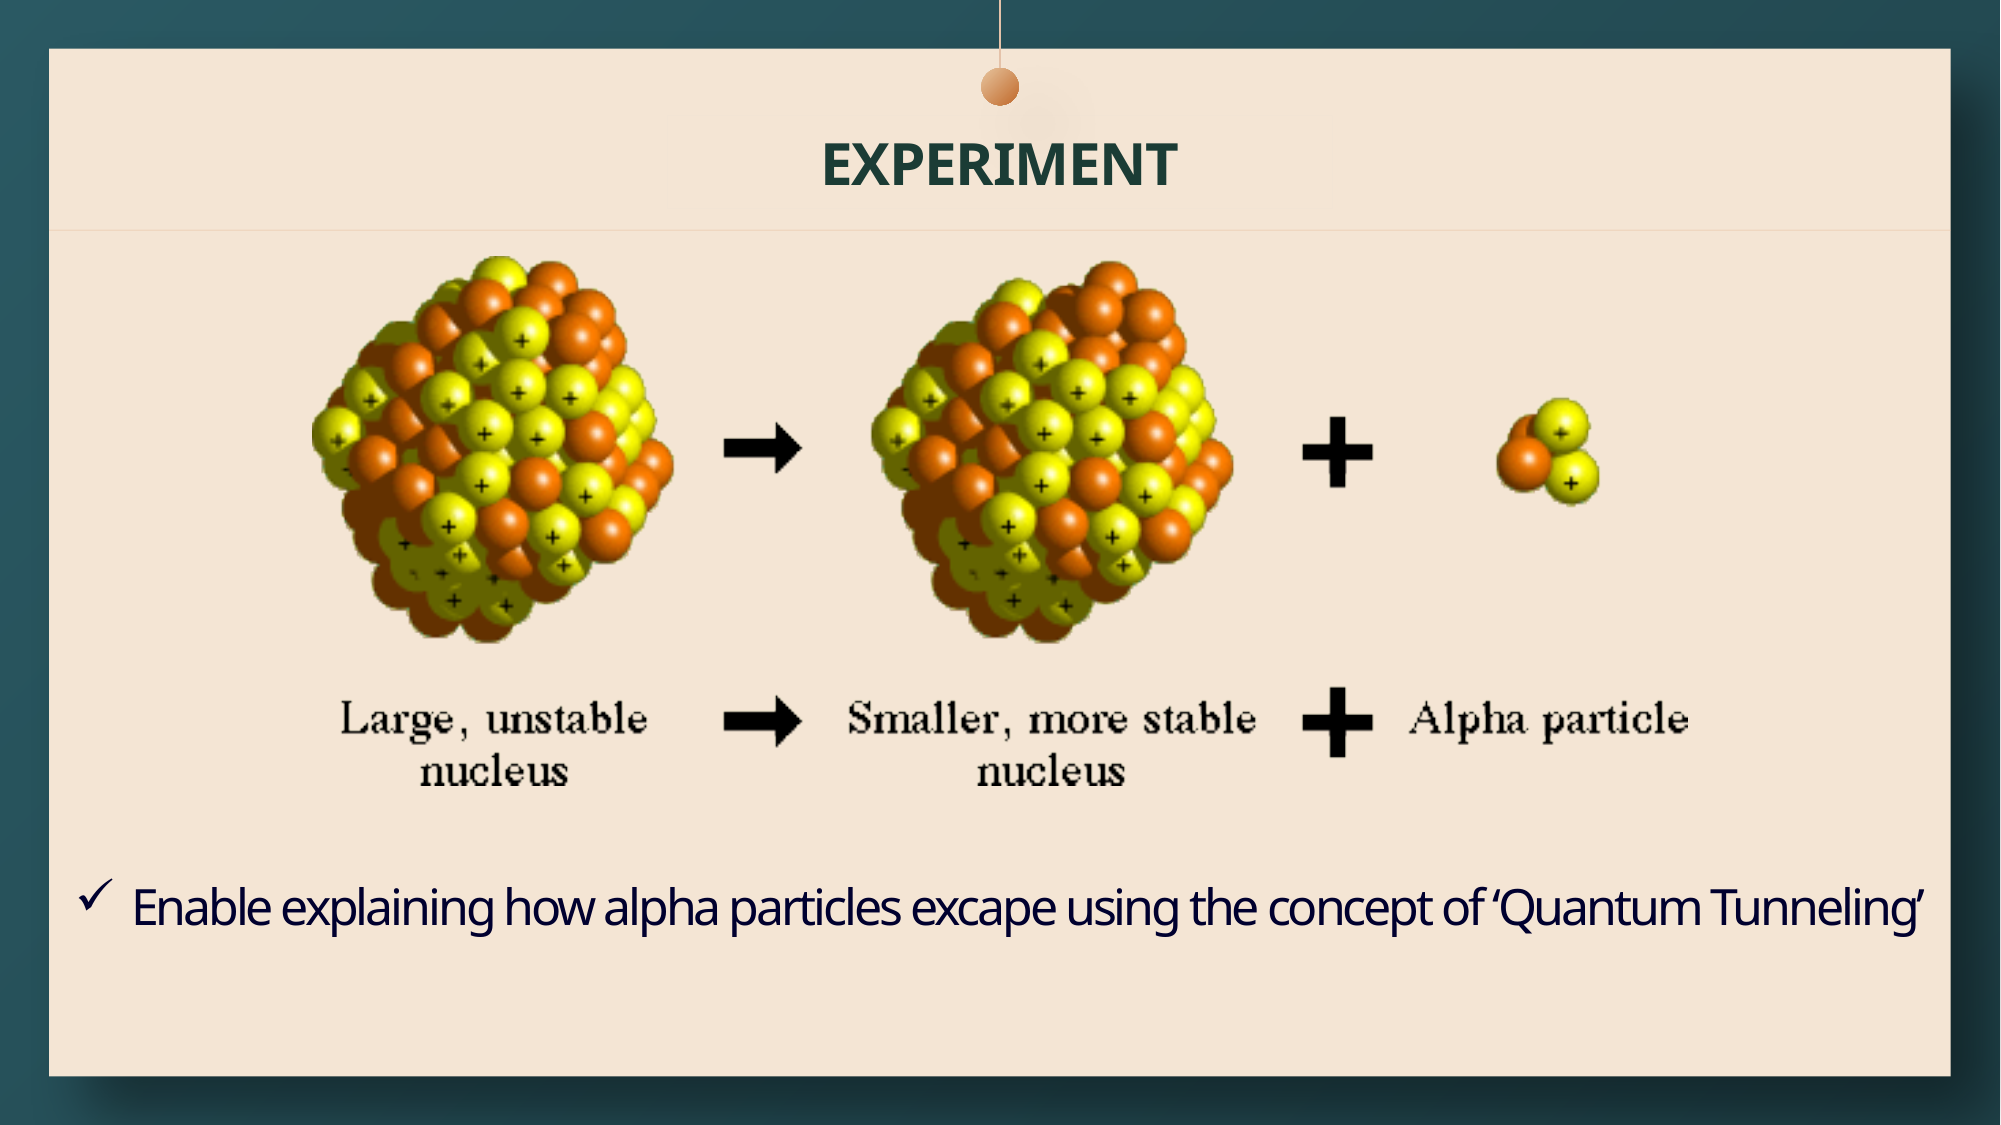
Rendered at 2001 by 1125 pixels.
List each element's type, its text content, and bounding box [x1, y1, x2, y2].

picture [312, 256, 1688, 786]
text_box Enable explaining how alpha particles excape using the concept of ‘Quantum Tunneling’ [60, 868, 1940, 944]
title EXPERIMENT [667, 115, 1333, 209]
